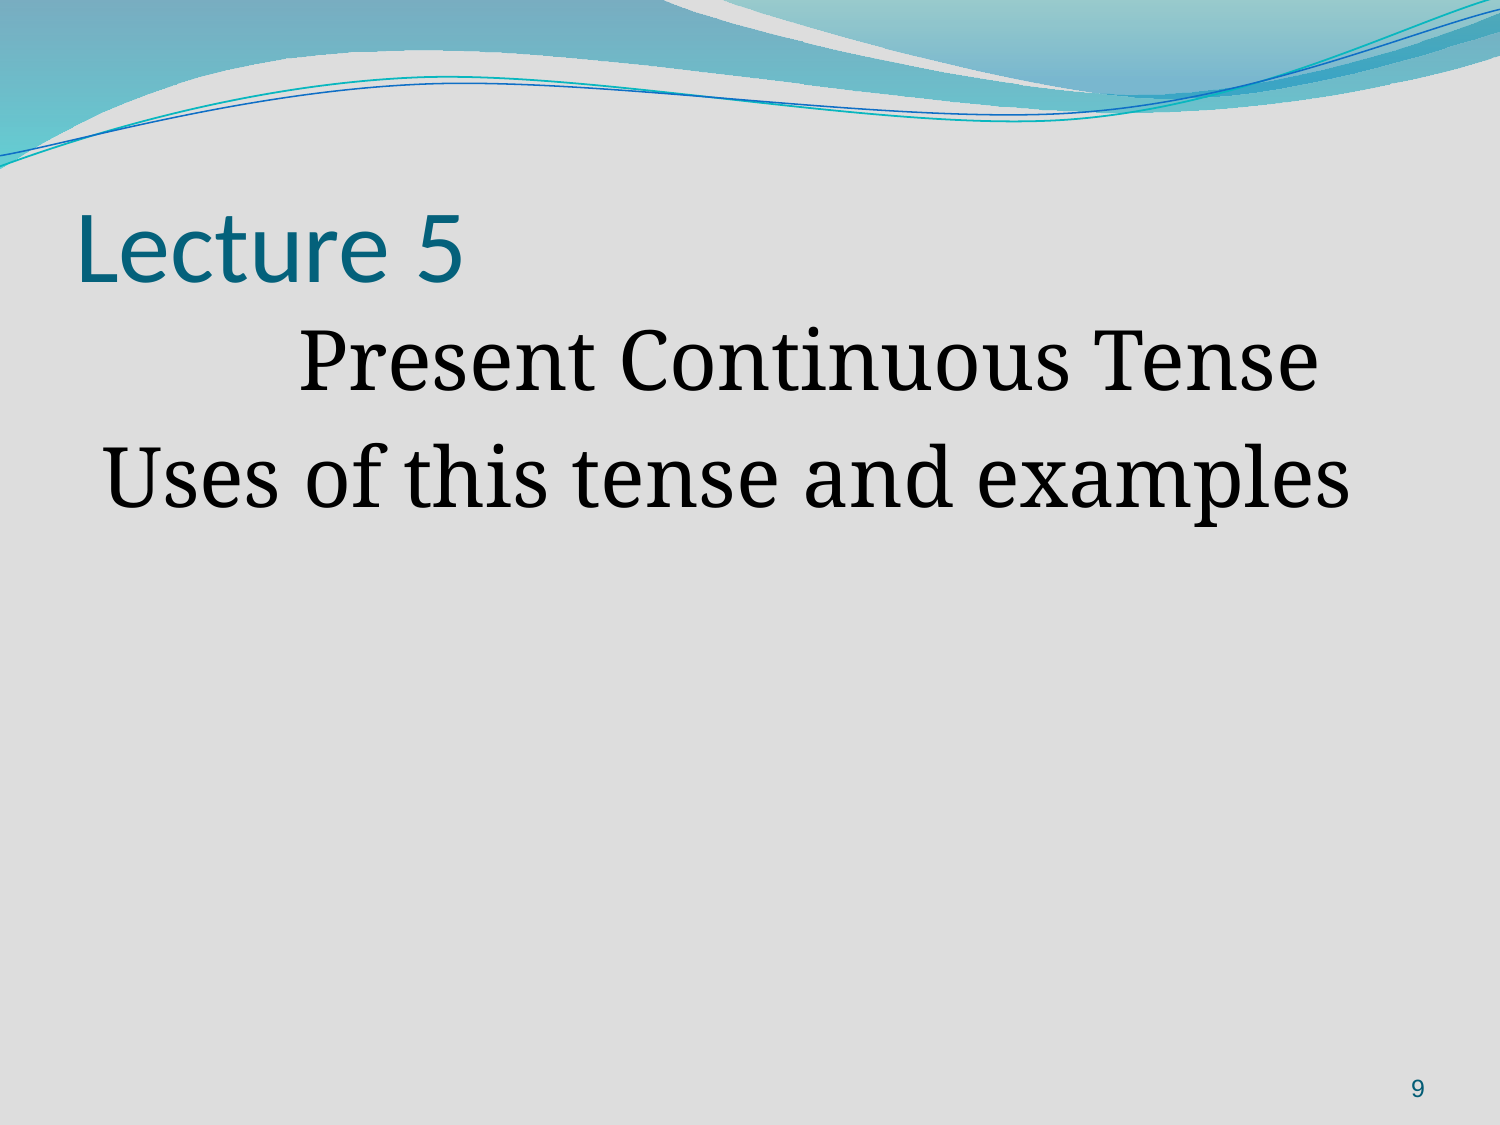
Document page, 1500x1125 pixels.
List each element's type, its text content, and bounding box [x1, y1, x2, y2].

list Present Continuous Tense Uses of this tense and examples [87, 299, 1438, 988]
slide_number 9 [1299, 1042, 1425, 1103]
title Lecture 5 [75, 115, 1425, 303]
